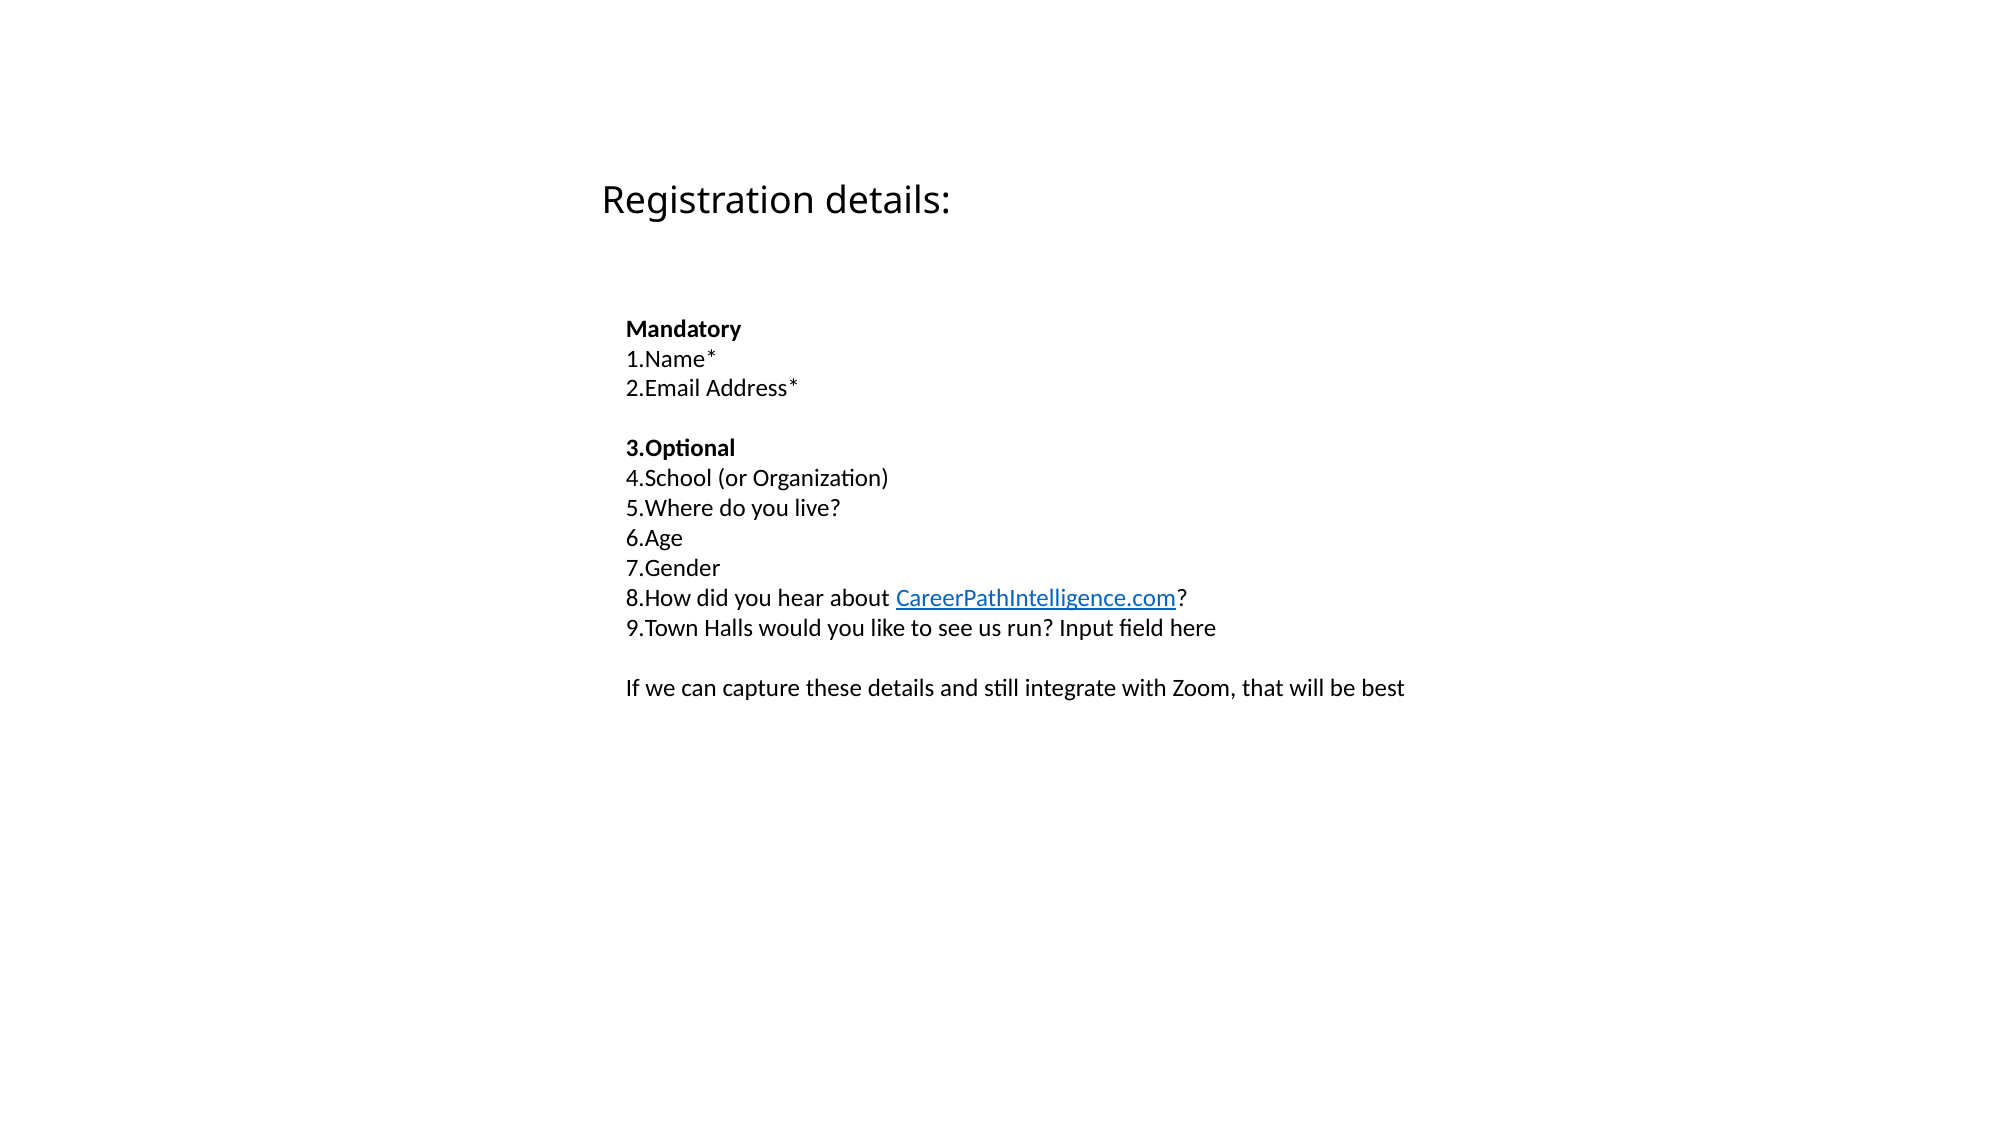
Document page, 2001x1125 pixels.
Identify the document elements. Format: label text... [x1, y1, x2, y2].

text_box Mandatory Name* Email Address* Optional School (or Organization) Where do you live? Age Gender How did you hear about CareerPathIntelligence.com? Town Halls would you like to see us run? Input field here If we can capture these details and still integrate with Zoom, that will be best [610, 304, 1454, 874]
text_box Registration details: [586, 168, 1506, 229]
